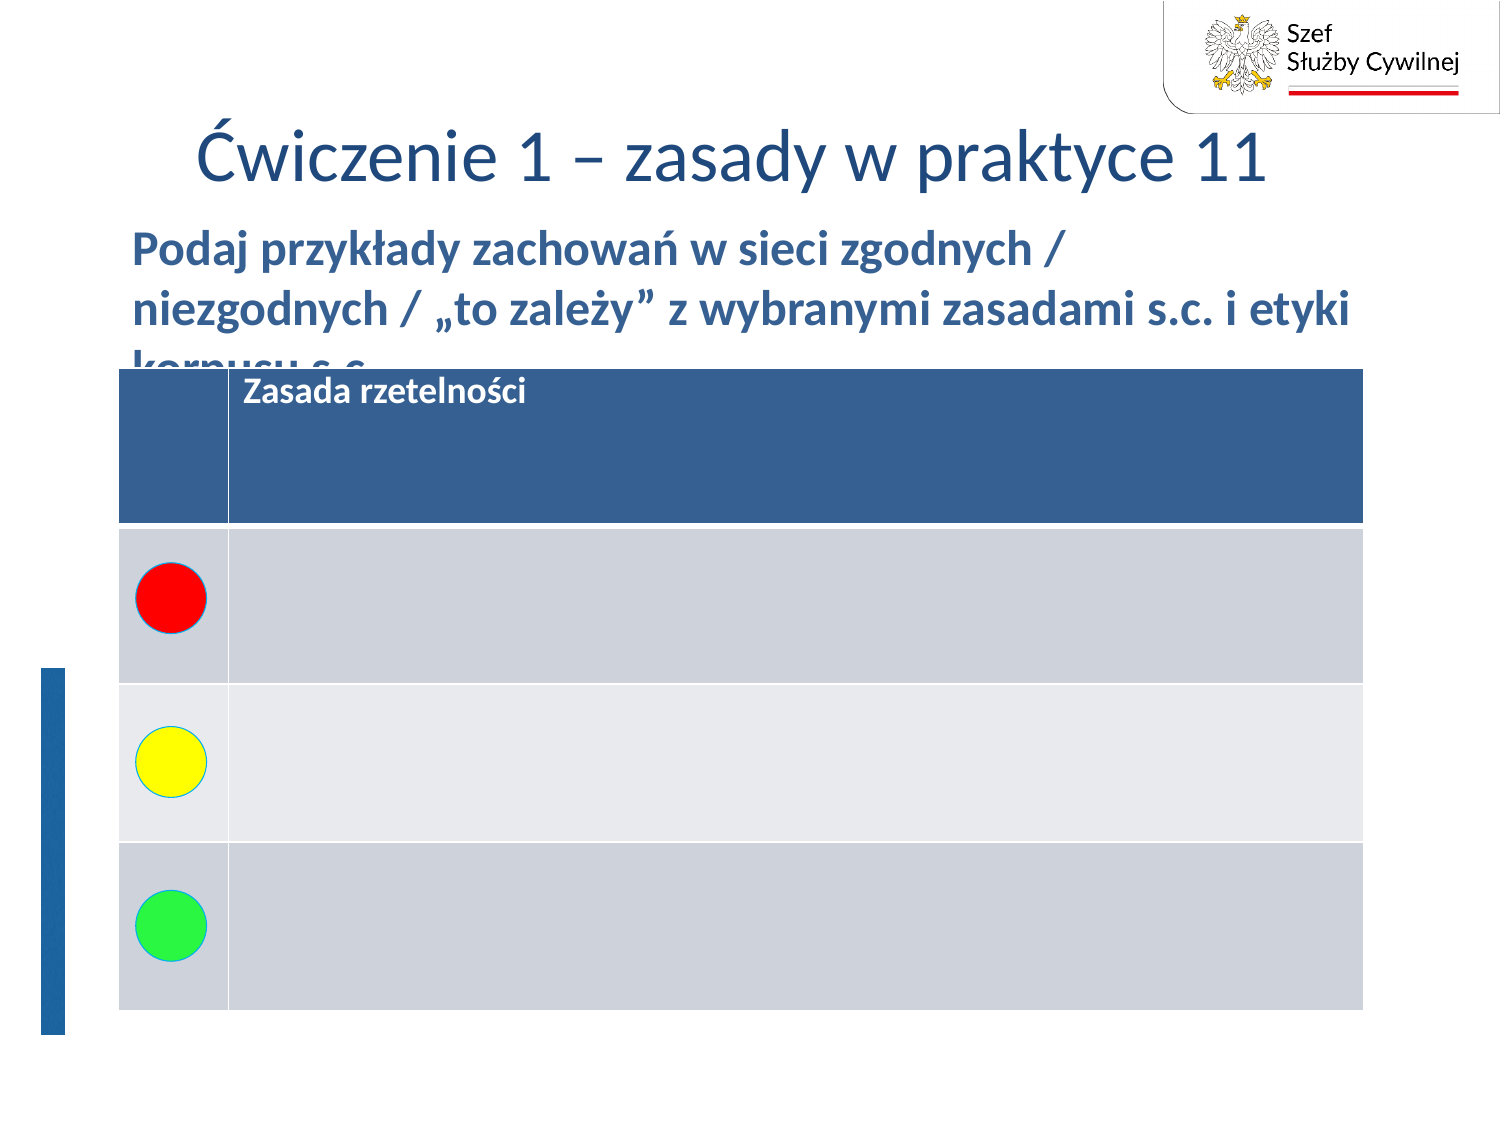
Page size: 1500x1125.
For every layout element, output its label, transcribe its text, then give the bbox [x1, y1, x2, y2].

table_header Zasada rzetelności [229, 369, 1363, 523]
table_cell [119, 529, 228, 683]
table_cell [119, 685, 228, 841]
text_box [133, 724, 209, 800]
table_cell [229, 843, 1363, 1010]
table_header [119, 369, 228, 523]
title Ćwiczenie 1 – zasady w praktyce 11 [83, 99, 1383, 224]
picture [1163, 0, 1500, 114]
picture [41, 668, 65, 1035]
table_cell [119, 843, 228, 1010]
text_box [133, 888, 209, 964]
table_cell [229, 685, 1363, 841]
text_box Podaj przykłady zachowań w sieci zgodnych / niezgodnych / „to zależy” z wybranymi zasadami s.c. i etyki korpusu s.c. [117, 208, 1382, 403]
table_cell [229, 529, 1363, 683]
text_box [133, 560, 209, 636]
